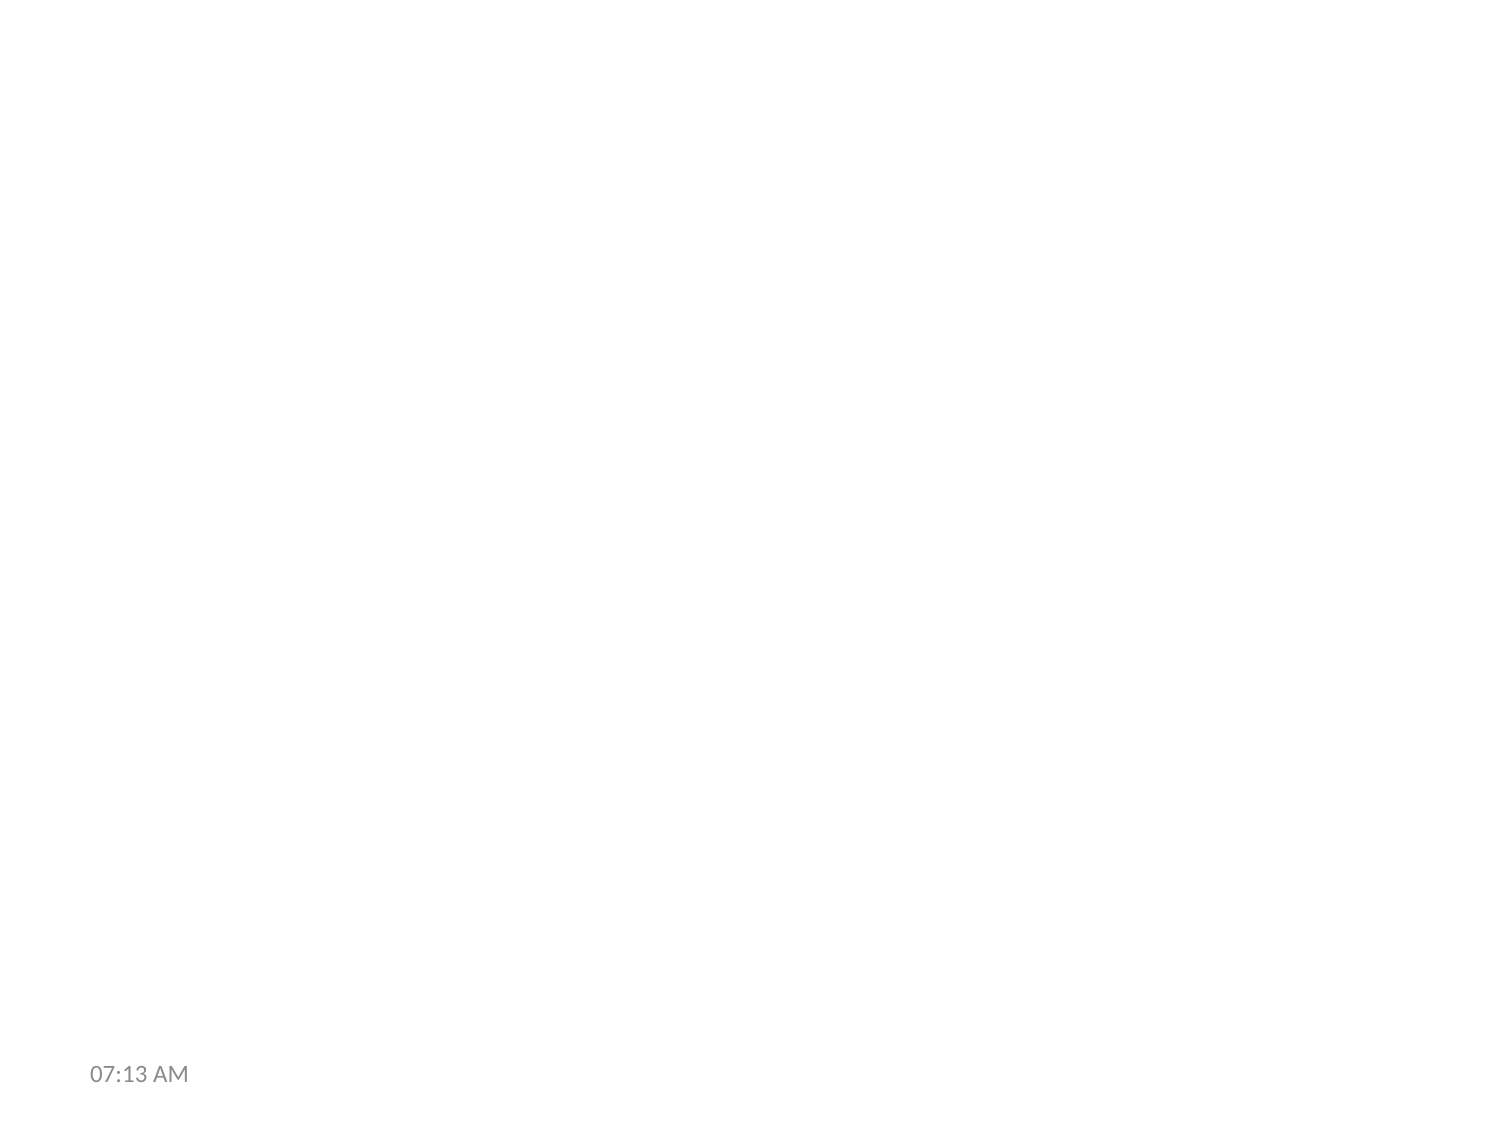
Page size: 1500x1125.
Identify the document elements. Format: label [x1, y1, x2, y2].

slide_number [75, 1042, 425, 1103]
